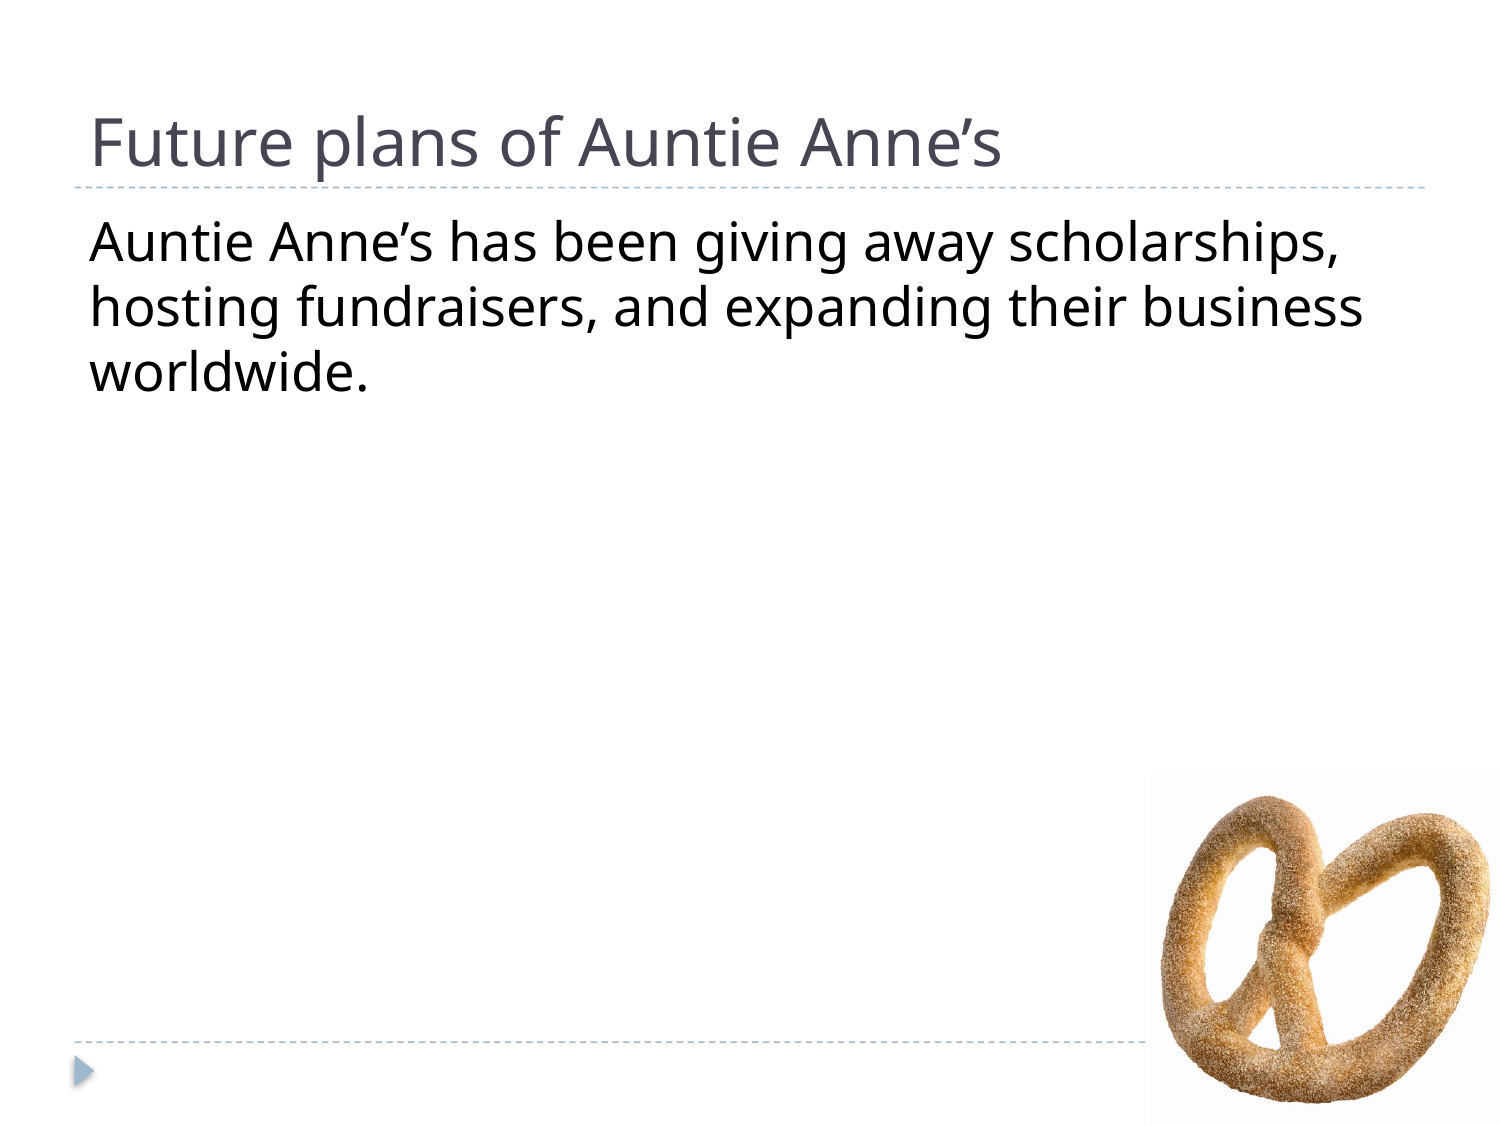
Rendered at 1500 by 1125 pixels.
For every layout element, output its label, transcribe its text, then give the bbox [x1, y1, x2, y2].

list Auntie Anne’s has been giving away scholarships, hosting fundraisers, and expanding their business worldwide. [75, 200, 1425, 1010]
picture [1149, 774, 1500, 1125]
title Future plans of Auntie Anne’s [75, 24, 1425, 188]
